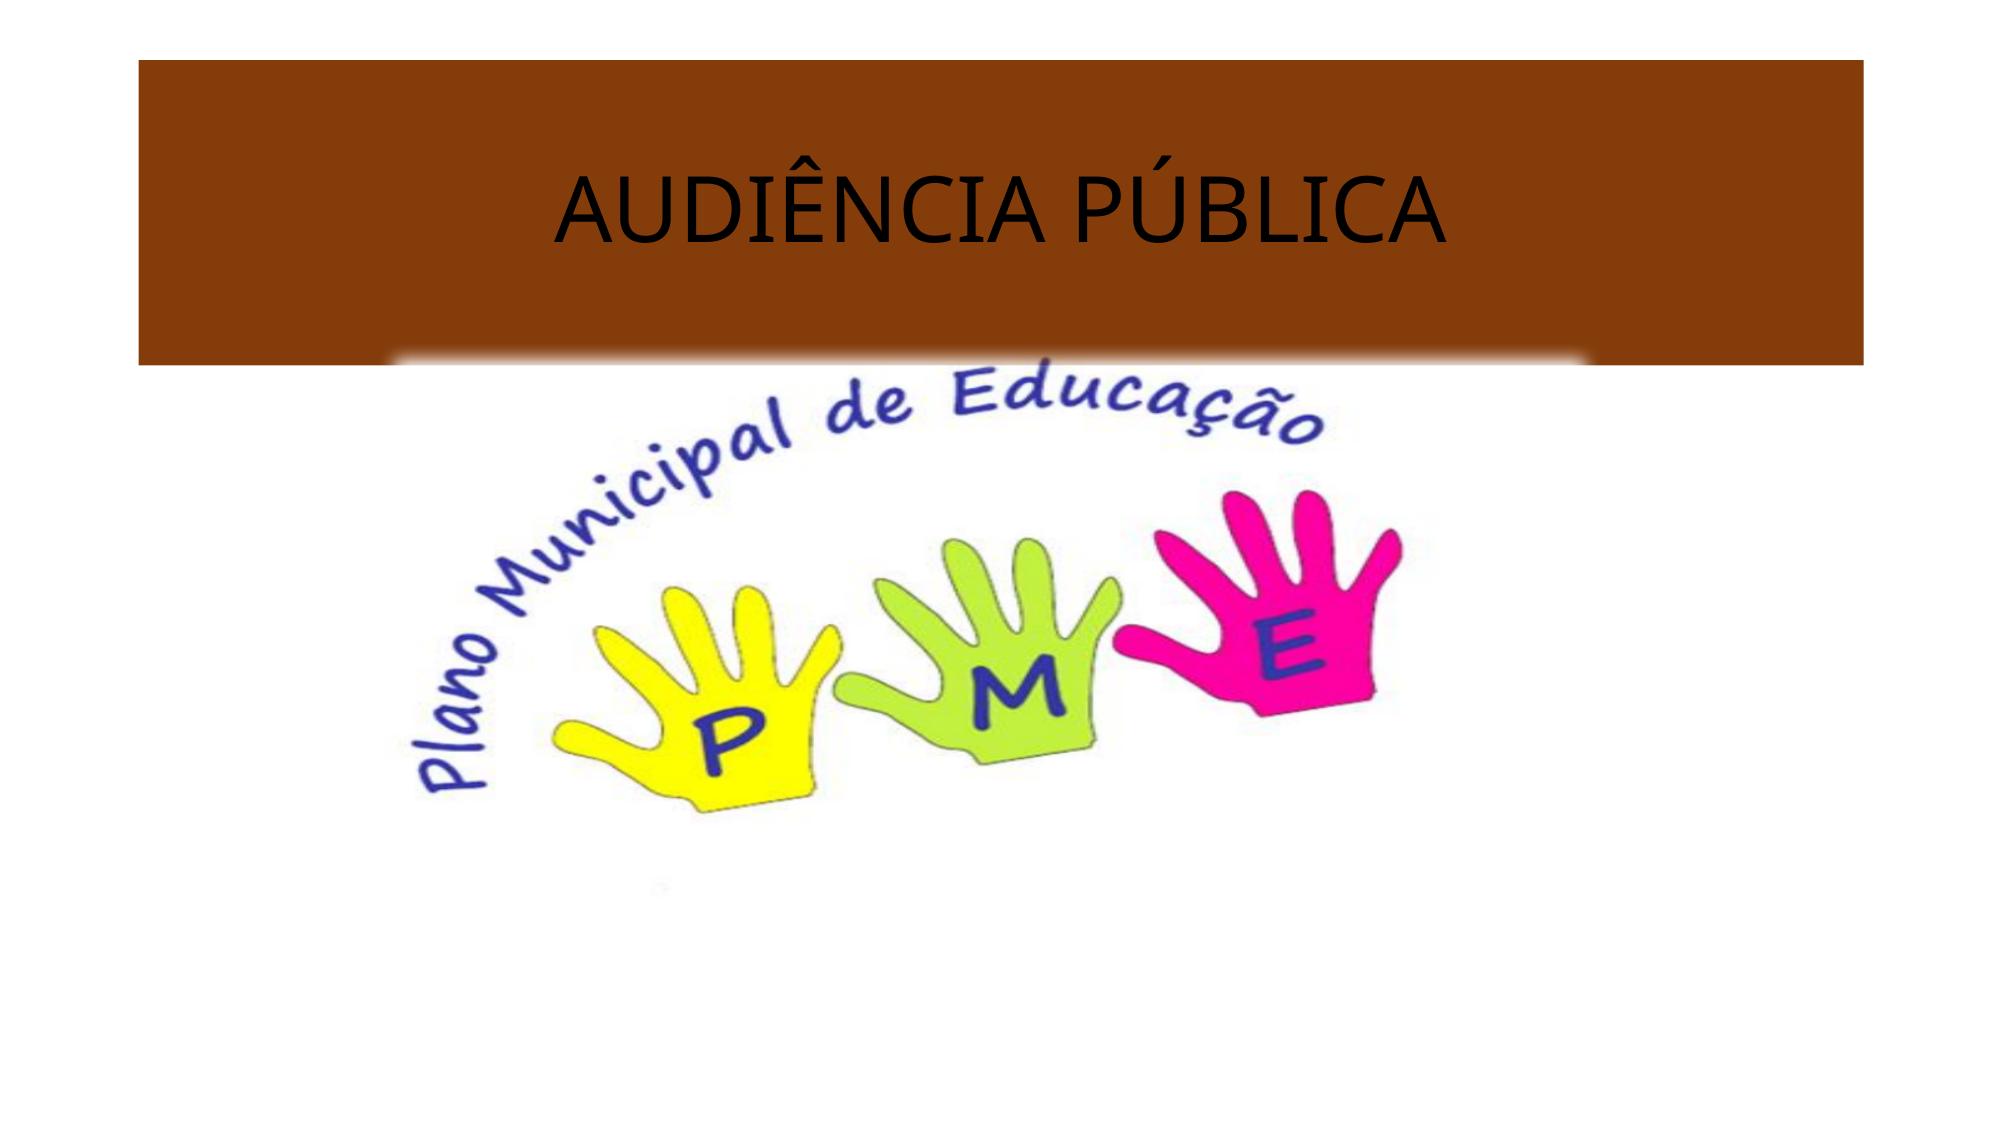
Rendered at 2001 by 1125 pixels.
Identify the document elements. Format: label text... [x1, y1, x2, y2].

title AUDIÊNCIA PÚBLICA [138, 60, 1864, 366]
picture [377, 342, 1603, 978]
